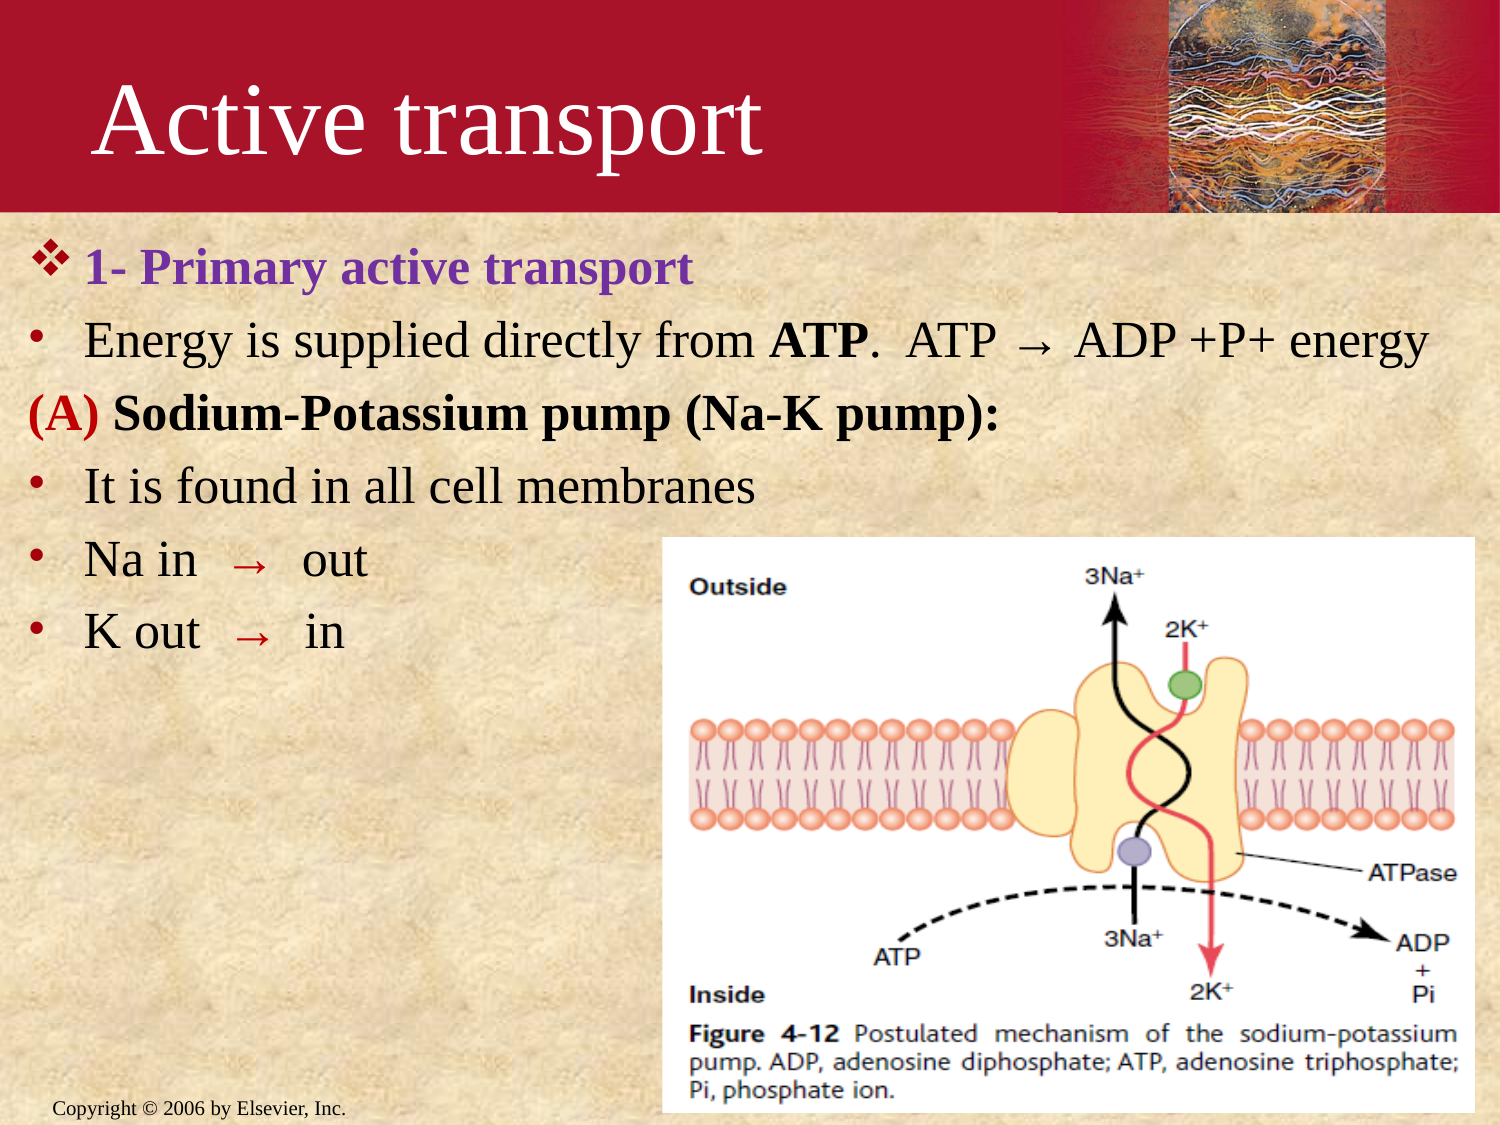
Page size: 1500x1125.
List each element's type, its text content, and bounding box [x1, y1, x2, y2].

list 1‐ Primary active transport Energy is supplied directly from ATP. ATP → ADP +P+ energy (A) Sodium‐Potassium pump (Na‐K pump): It is found in all cell membranes Na in → out K out → in [12, 224, 1500, 1026]
title Active transport [74, 62, 1351, 163]
picture [0, 0, 1500, 1125]
